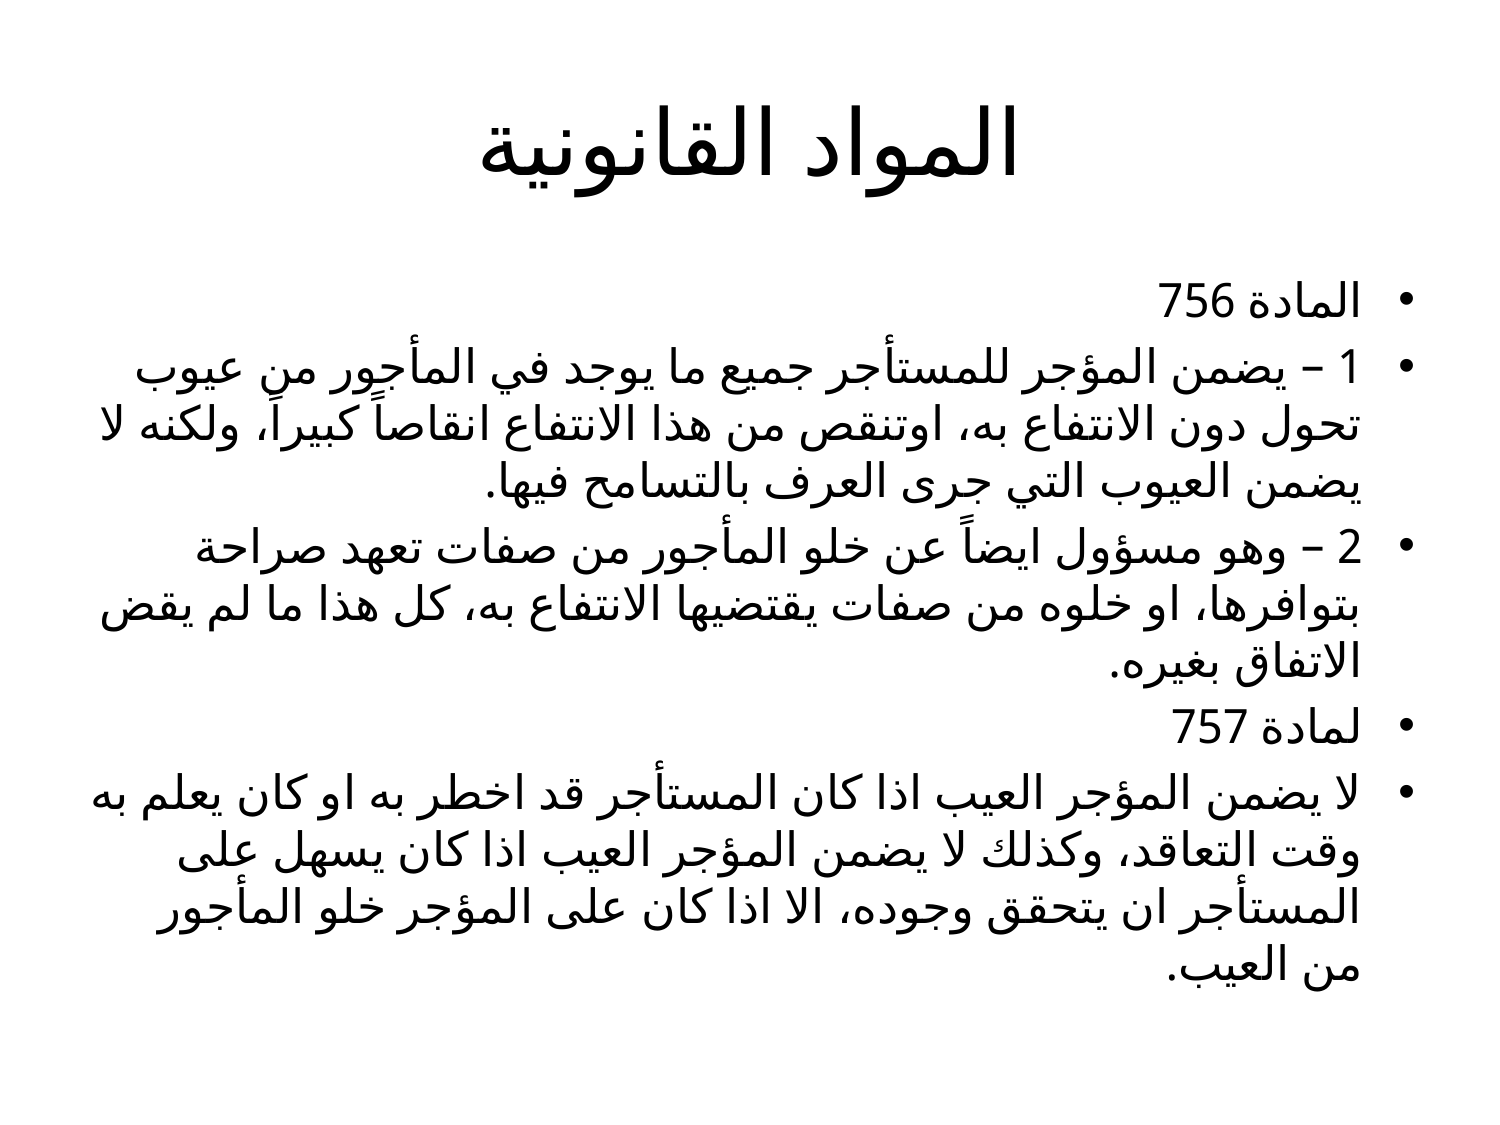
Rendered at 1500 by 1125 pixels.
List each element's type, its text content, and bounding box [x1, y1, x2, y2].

list المادة 756 1 – يضمن المؤجر للمستأجر جمیع ما يوجد في المأجور من عیوب تحول دون الانتفاع به، اوتنقص من ھذا الانتفاع انقاصاً كبیراً، ولكنه لا يضمن العیوب التي جرى العرف بالتسامح فیھا. 2 – وھو مسؤول ايضاً عن خلو المأجور من صفات تعھد صراحة بتوافرھا، او خلوه من صفات يقتضیھا الانتفاع به، كل ھذا ما لم يقض الاتفاق بغیره. لمادة 757 لا يضمن المؤجر العیب اذا كان المستأجر قد اخطر به او كان يعلم به وقت التعاقد، وكذلك لا يضمن المؤجر العیب اذا كان يسھل على المستأجر ان يتحقق وجوده، الا اذا كان على المؤجر خلو المأجور من العیب. [75, 262, 1425, 1005]
title المواد القانونية [75, 45, 1425, 233]
